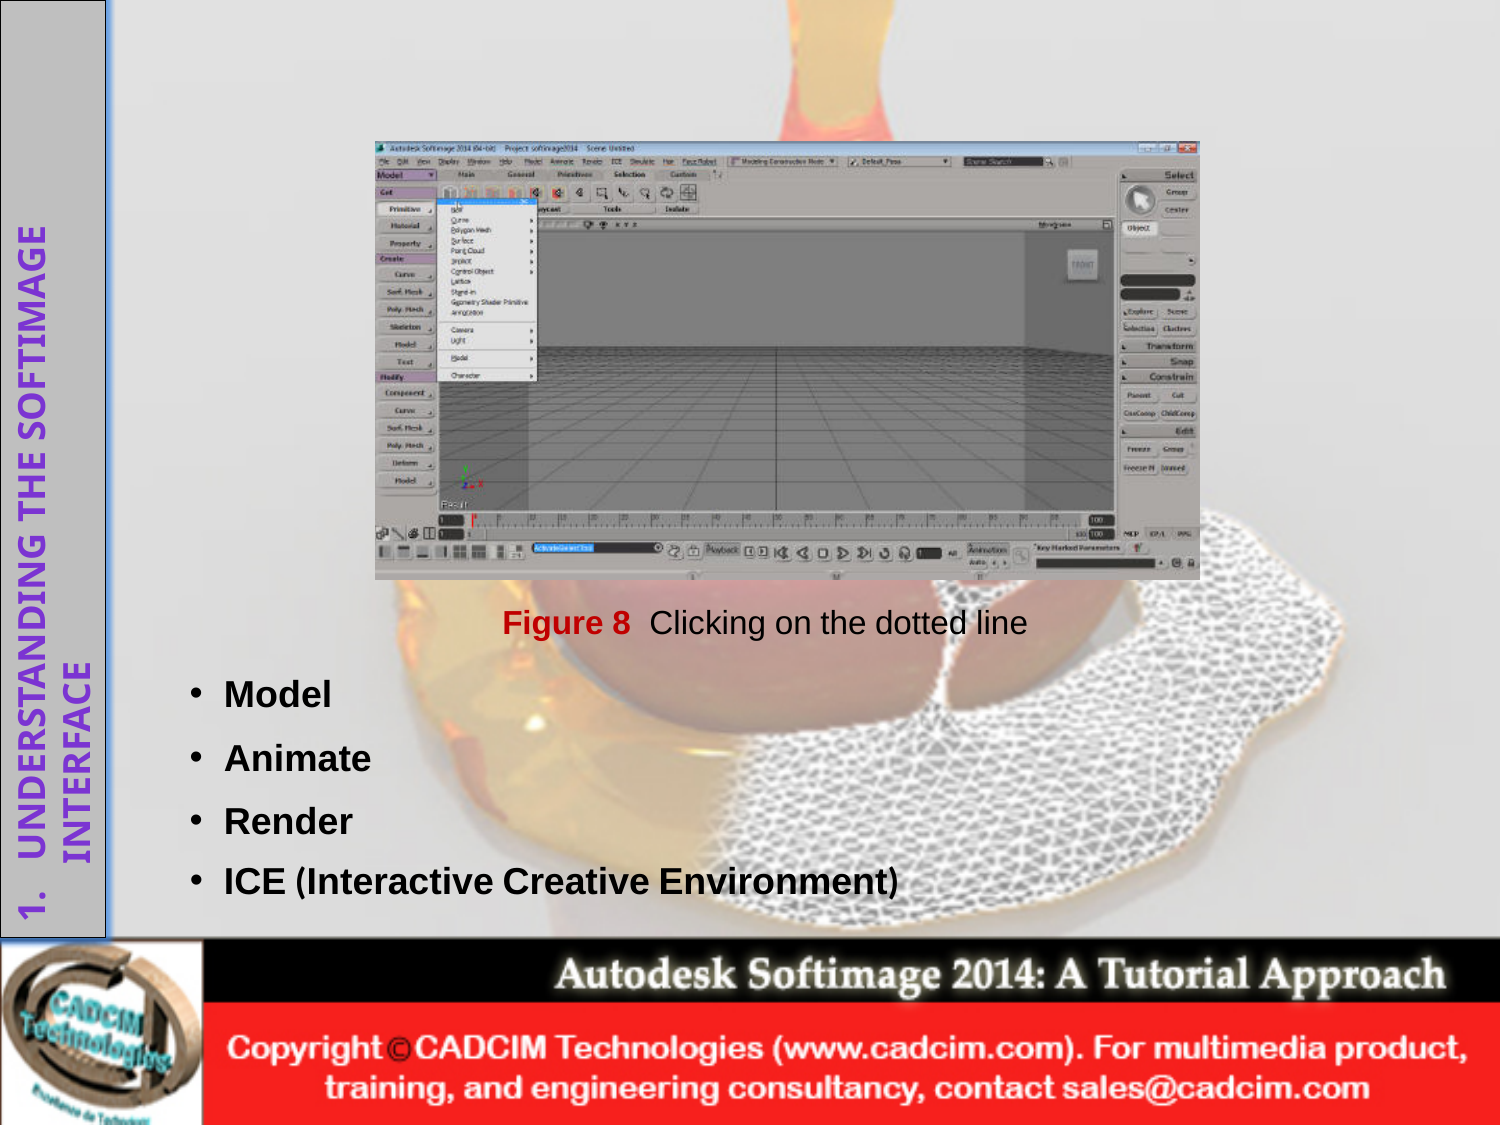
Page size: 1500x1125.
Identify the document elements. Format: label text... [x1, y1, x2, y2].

picture [0, 0, 1500, 1125]
text_box ICE (Interactive Creative Environment) [174, 849, 950, 910]
text_box Animate [174, 726, 400, 787]
text_box Model [174, 662, 400, 723]
text_box Figure 8 Clicking on the dotted line [487, 589, 1113, 650]
text_box Render [174, 789, 400, 849]
